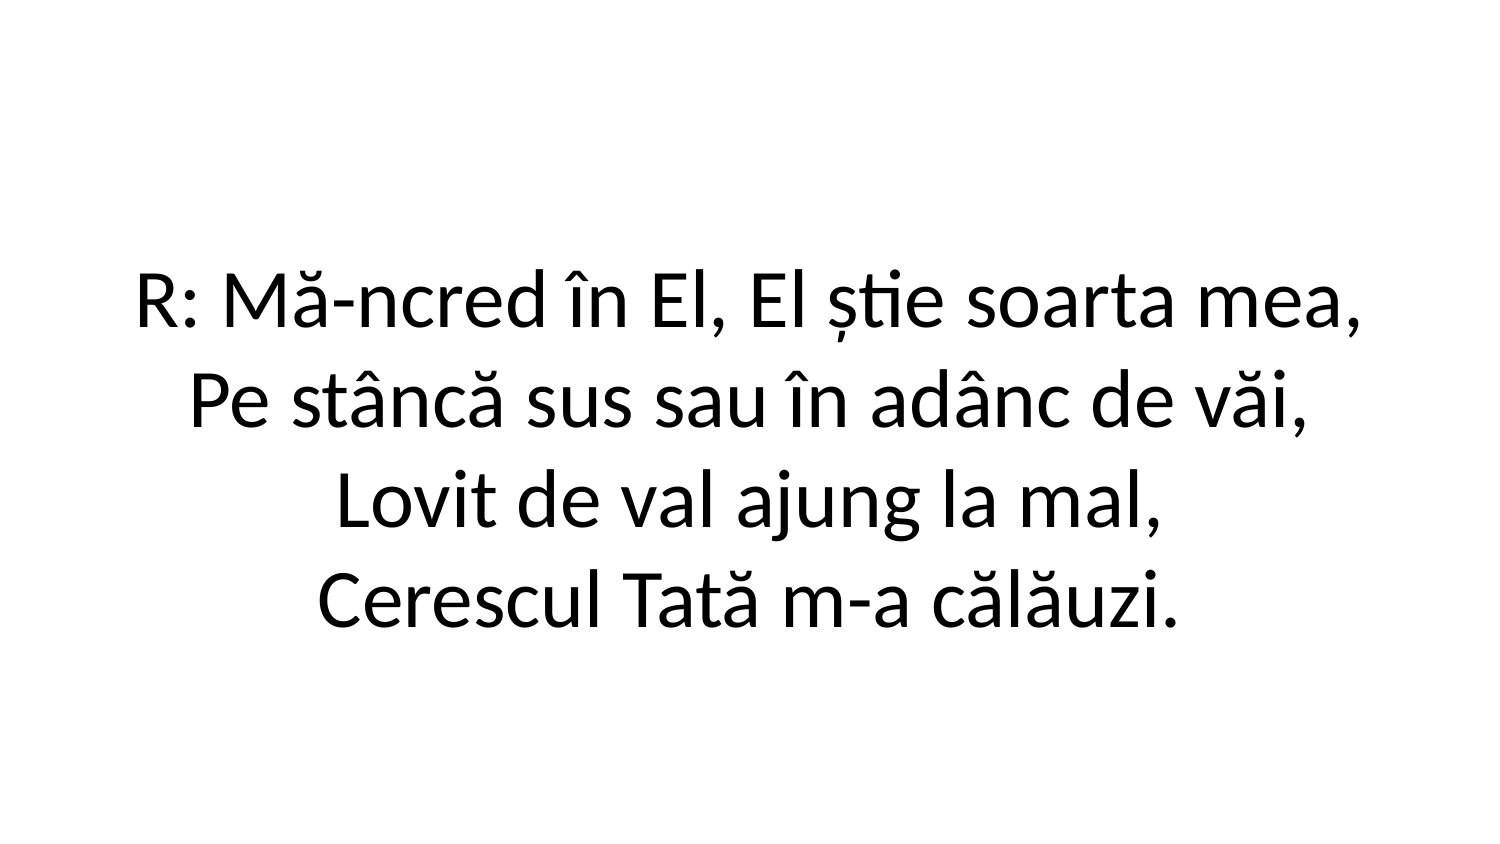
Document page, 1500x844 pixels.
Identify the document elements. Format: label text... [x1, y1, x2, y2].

text_box R: Mă-ncred în El, El știe soarta mea, Pe stâncă sus sau în adânc de văi, Lovit de val ajung la mal, Cerescul Tată m-a călăuzi. [119, 192, 1381, 652]
